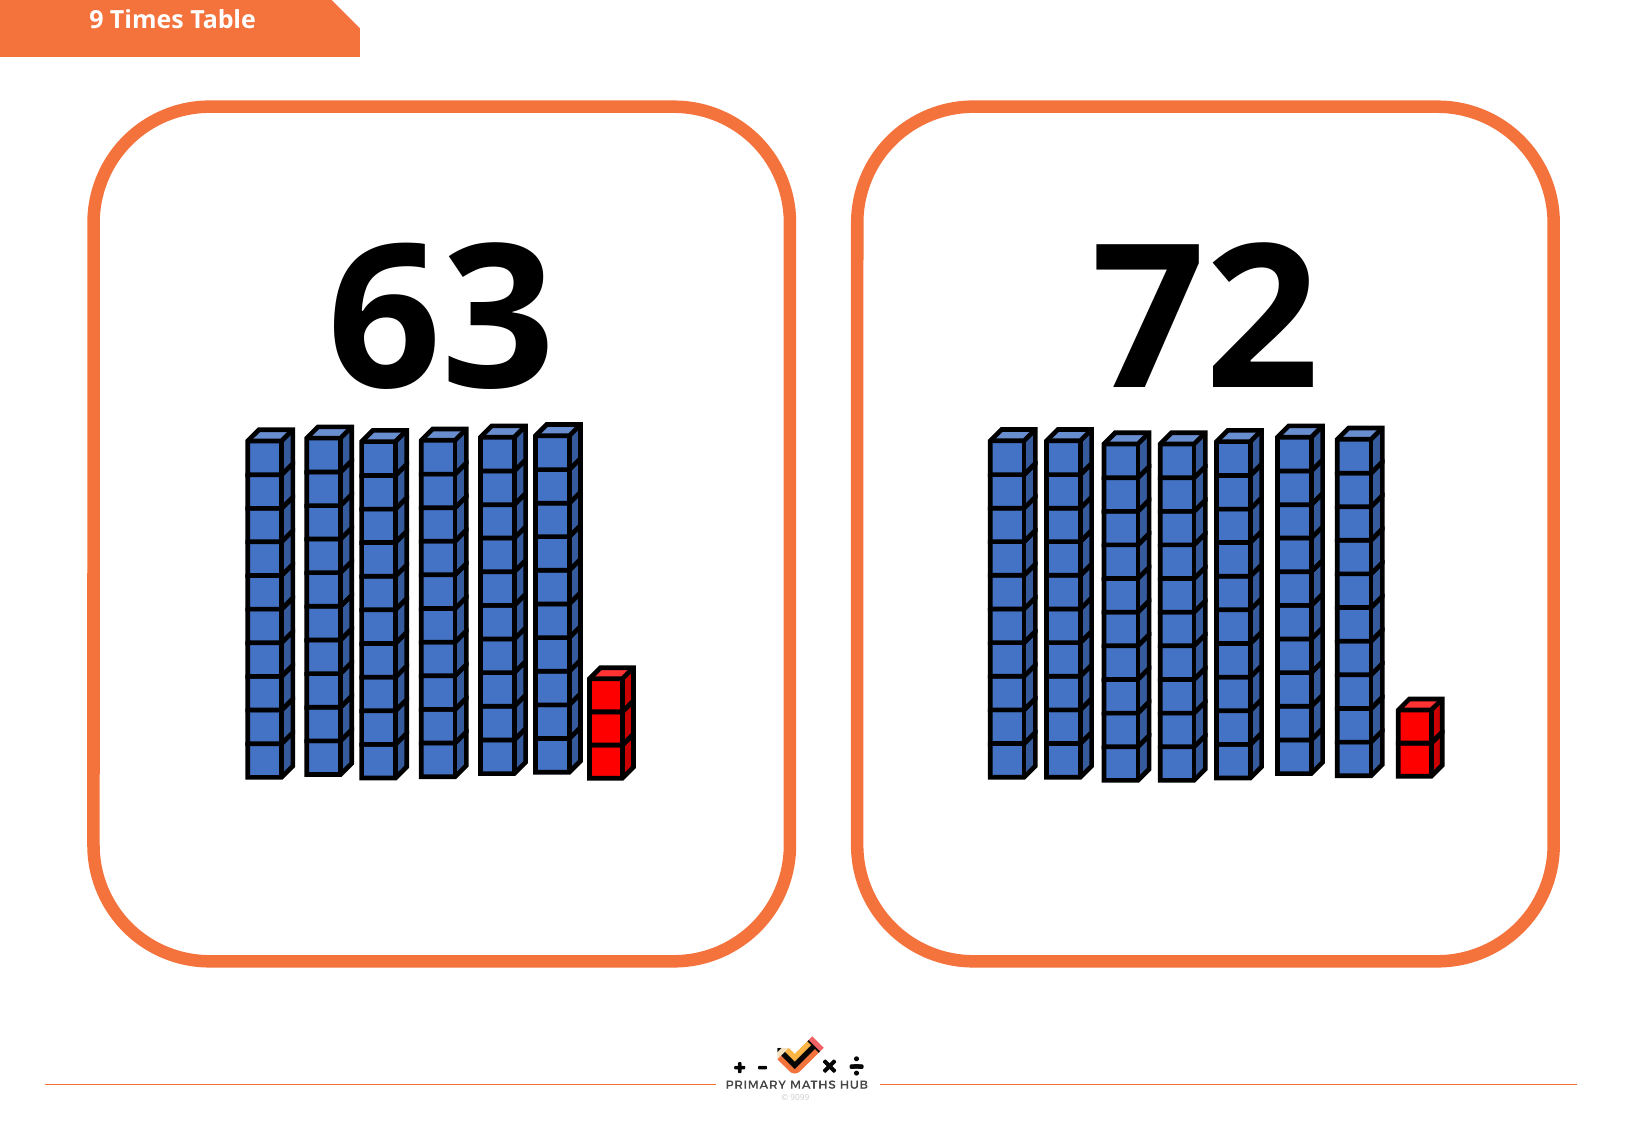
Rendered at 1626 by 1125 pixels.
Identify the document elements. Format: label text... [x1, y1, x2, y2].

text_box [1337, 427, 1383, 776]
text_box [306, 426, 352, 775]
text_box 72 [857, 179, 1554, 435]
text_box [864, 105, 1547, 179]
text_box [92, 207, 792, 963]
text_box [1398, 699, 1443, 777]
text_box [535, 424, 581, 773]
text_box © 9099 [720, 1084, 870, 1110]
text_box [856, 209, 1555, 963]
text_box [247, 429, 293, 778]
text_box 63 [93, 179, 790, 435]
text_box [1160, 432, 1206, 781]
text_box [1216, 430, 1262, 779]
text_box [990, 429, 1036, 778]
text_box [480, 425, 526, 774]
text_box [1046, 429, 1092, 778]
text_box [589, 667, 634, 779]
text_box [421, 428, 467, 777]
text_box 9 Times Table [0, 0, 361, 58]
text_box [1277, 425, 1323, 774]
text_box [100, 105, 783, 179]
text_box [1104, 432, 1150, 781]
picture [722, 1034, 872, 1094]
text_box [361, 430, 407, 779]
